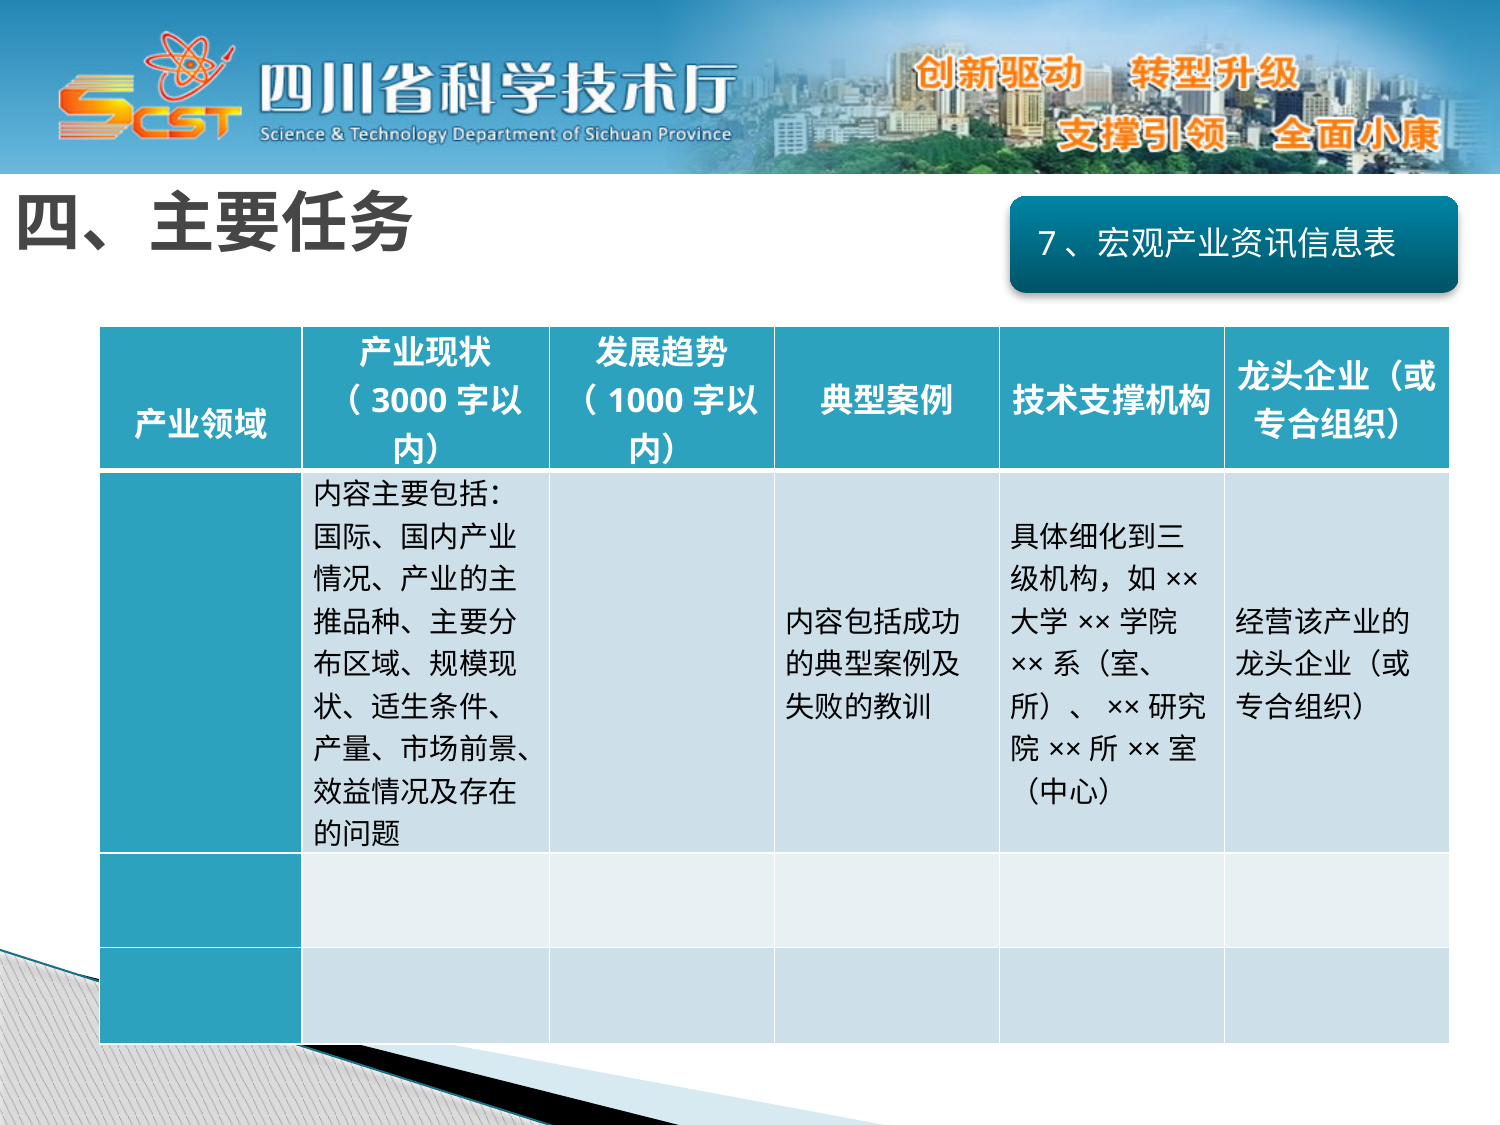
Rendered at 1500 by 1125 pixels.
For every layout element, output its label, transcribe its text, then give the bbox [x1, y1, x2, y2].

table_header 龙头企业（或专合组织） [1225, 327, 1449, 468]
table_cell [100, 854, 301, 947]
table_header 典型案例 [775, 327, 999, 468]
table_cell [550, 948, 774, 1043]
table_cell 内容包括成功的典型案例及失败的教训 [775, 473, 999, 852]
table_cell [1225, 948, 1449, 1043]
table_cell [303, 854, 549, 947]
table_cell [550, 473, 774, 852]
table_cell [1000, 948, 1224, 1043]
table_cell [550, 854, 774, 947]
table_cell 内容主要包括：国际、国内产业情况、产业的主推品种、主要分布区域、规模现状、适生条件、产量、市场前景、效益情况及存在的问题 [303, 473, 549, 852]
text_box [1009, 195, 1459, 294]
table_cell [775, 854, 999, 947]
table_cell [100, 948, 301, 1043]
table_cell [775, 948, 999, 1043]
table_header 发展趋势（1000字以内） [550, 327, 774, 468]
table_cell [1000, 854, 1224, 947]
table_cell [303, 948, 549, 1043]
table_header 产业现状（3000字以内） [303, 327, 549, 468]
table_header 产业领域 [100, 327, 301, 468]
table_header 技术支撑机构 [1000, 327, 1224, 468]
table_cell [1225, 854, 1449, 947]
text_box 四、主要任务 [0, 172, 1500, 268]
picture [0, 0, 1500, 172]
table_cell 经营该产业的龙头企业（或专合组织） [1225, 473, 1449, 852]
table_cell [100, 473, 301, 852]
table_cell 具体细化到三级机构，如××大学××学院××系（室、所）、××研究院××所××室（中心） [1000, 473, 1224, 852]
